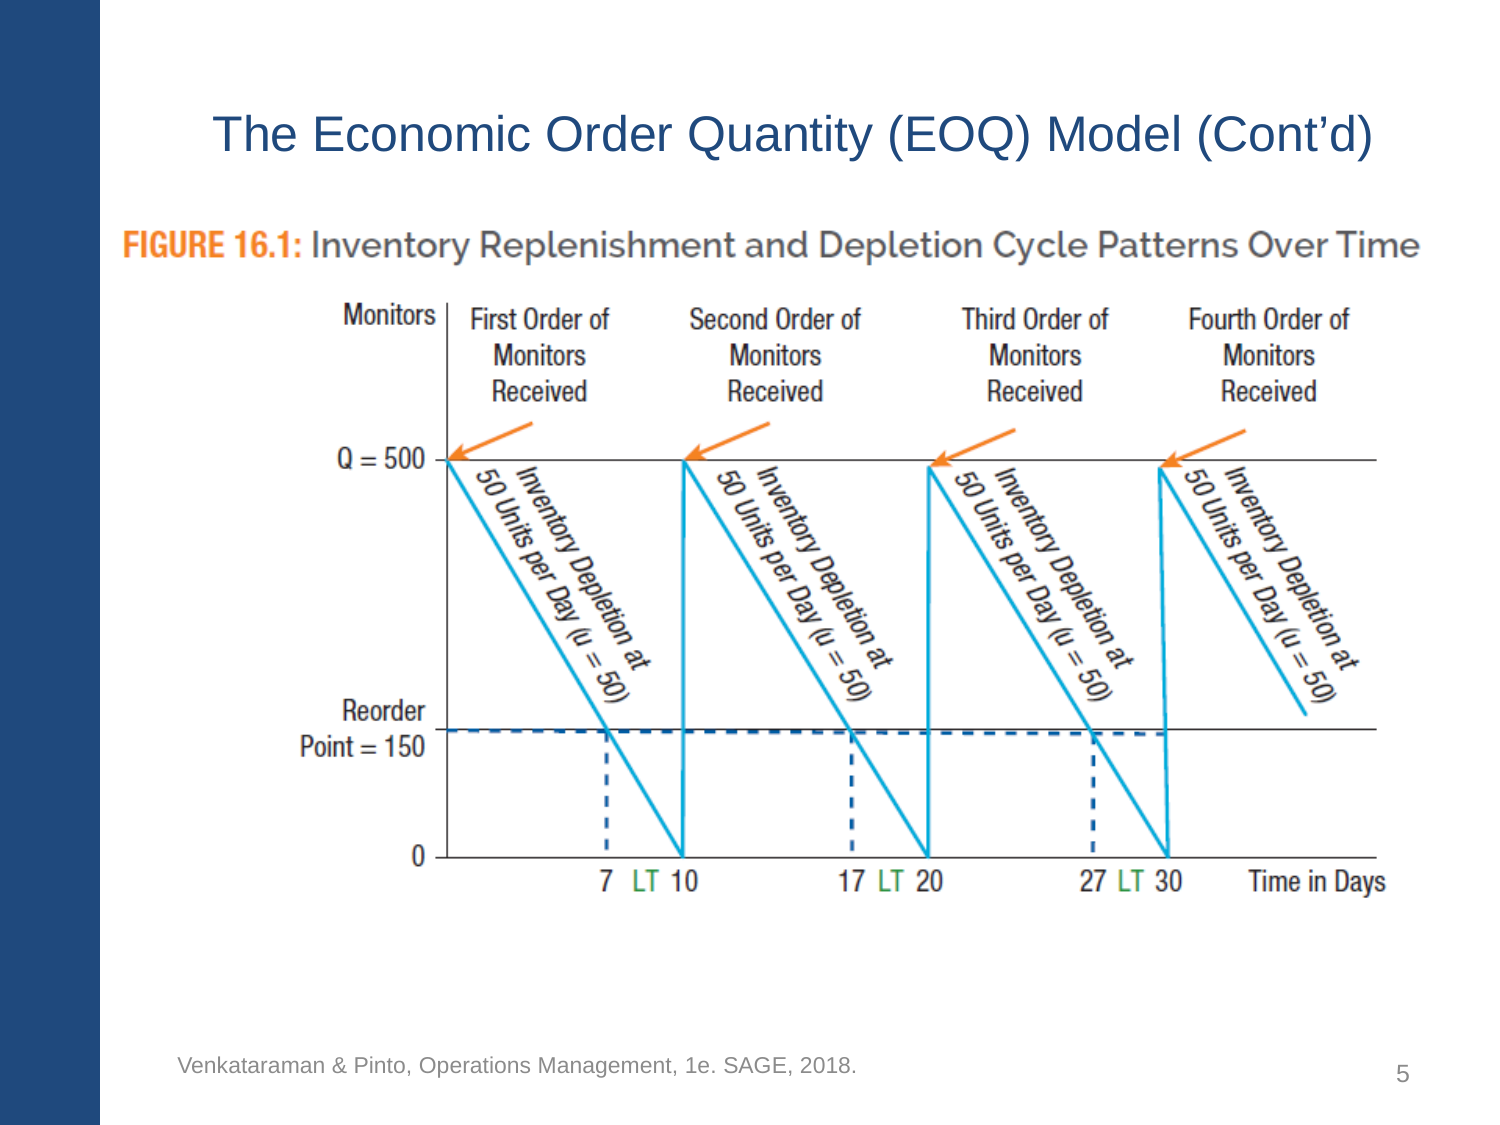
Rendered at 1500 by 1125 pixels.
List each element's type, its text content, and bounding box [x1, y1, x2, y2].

footer Venkataraman & Pinto, Operations Management, 1e. SAGE, 2018. [162, 1042, 1313, 1103]
title The Economic Order Quantity (EOQ) Model (Cont’d) [162, 37, 1425, 205]
slide_number 5 [1350, 1042, 1425, 1103]
picture [112, 206, 1488, 923]
